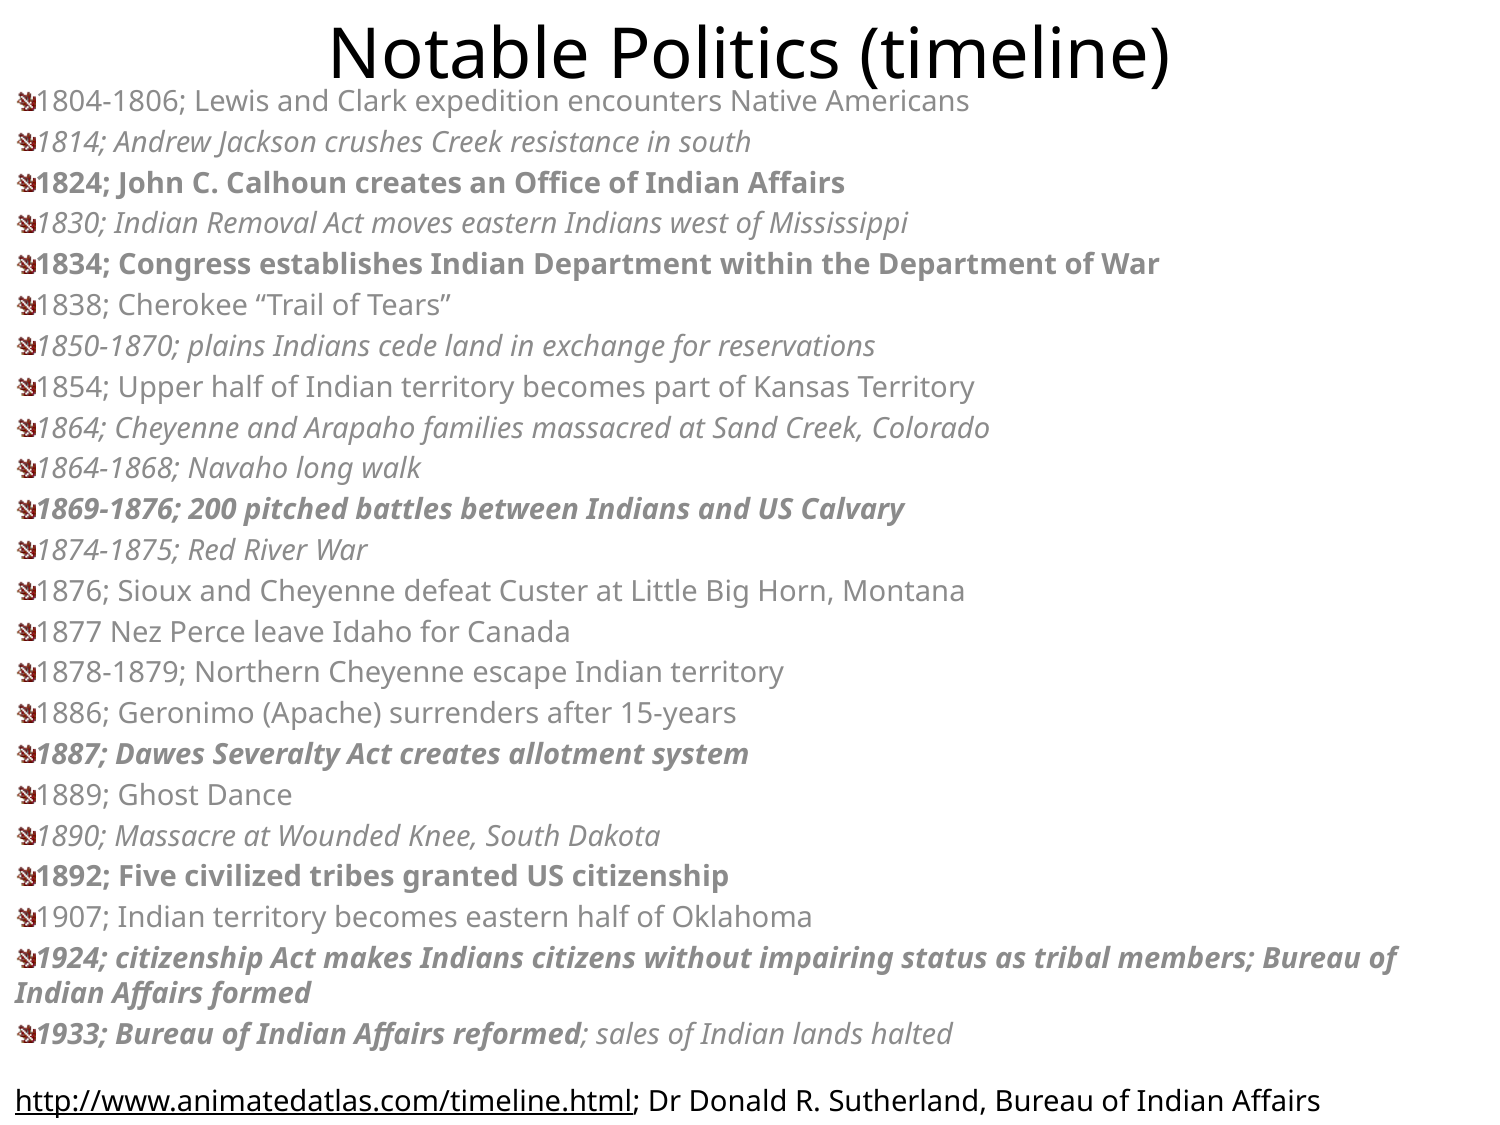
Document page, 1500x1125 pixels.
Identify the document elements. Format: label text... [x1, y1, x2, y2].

picture [14, 1022, 36, 1043]
picture [14, 783, 36, 804]
picture [14, 579, 36, 600]
picture [14, 824, 36, 845]
picture [14, 375, 36, 396]
picture [14, 252, 36, 274]
picture [14, 864, 36, 886]
picture [14, 456, 36, 478]
picture [14, 620, 36, 641]
picture [14, 130, 36, 151]
picture [14, 497, 36, 519]
picture [14, 905, 36, 927]
picture [14, 538, 36, 559]
text_box 1804-1806; Lewis and Clark expedition encounters Native Americans 1814; Andrew Jackson crushes Creek resistance in south 1824; John C. Calhoun creates an Office of Indian Affairs 1830; Indian Removal Act moves eastern Indians west of Mississippi 1834; Congress establishes Indian Department within the Department of War 1838; Cherokee “Trail of Tears” 1850-1870; plains Indians cede land in exchange for reservations 1854; Upper half of Indian territory becomes part of Kansas Territory 1864; Cheyenne and Arapaho families massacred at Sand Creek, Colorado 1864-1868; Navaho long walk 1869-1876; 200 pitched battles between Indians and US Calvary 1874-1875; Red River War 1876; Sioux and Cheyenne defeat Custer at Little Big Horn, Montana 1877 Nez Perce leave Idaho for Canada 1878-1879; Northern Cheyenne escape Indian territory 1886; Geronimo (Apache) surrenders after 15-years 1887; Dawes Severalty Act creates allotment system 1889; Ghost Dance 1890; Massacre at Wounded Knee, South Dakota 1892; Five civilized tribes granted US citizenship 1907; Indian territory becomes eastern half of Oklahoma 1924; citizenship Act makes Indians citizens without impairing status as tribal members; Bureau of Indian Affairs formed 1933; Bureau of Indian Affairs reformed; sales of Indian lands halted [0, 74, 1500, 1050]
picture [14, 293, 36, 315]
text_box Notable Politics (timeline) [0, 0, 1500, 74]
picture [14, 171, 36, 192]
picture [14, 416, 36, 437]
picture [14, 334, 36, 355]
picture [14, 212, 36, 233]
text_box http://www.animatedatlas.com/timeline.html; Dr Donald R. Sutherland, Bureau of Indian Affairs [0, 1074, 1500, 1125]
picture [14, 89, 36, 111]
picture [14, 701, 36, 723]
picture [14, 946, 36, 968]
picture [14, 742, 36, 763]
picture [14, 660, 36, 682]
